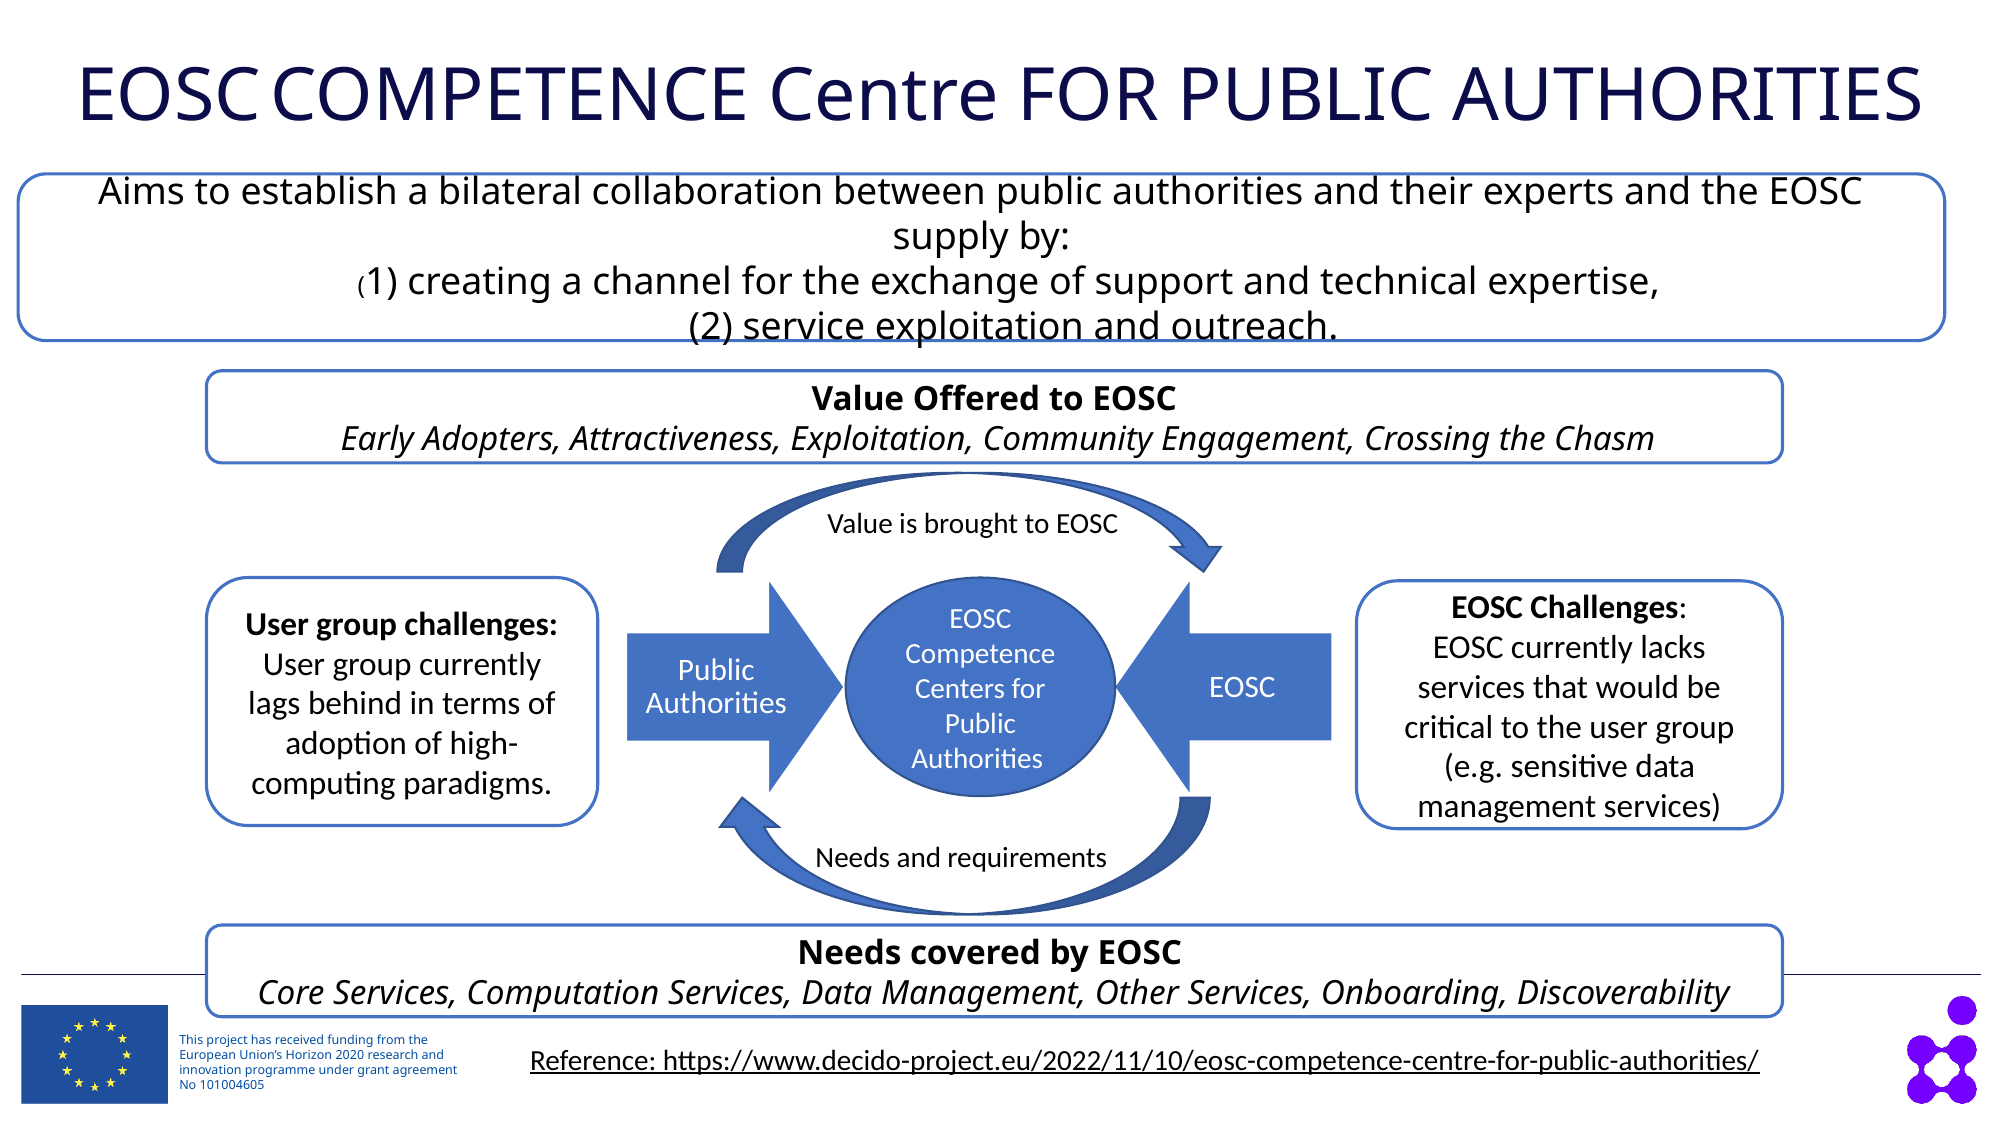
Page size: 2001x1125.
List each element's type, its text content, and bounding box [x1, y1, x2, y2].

text_box Value is brought to EOSC [717, 472, 1221, 572]
picture [1883, 959, 2000, 1125]
text_box Needs and requirements [720, 804, 1210, 915]
text_box Value Offered to EOSC Early Adopters, Attractiveness, Exploitation, Community Engagement, Crossing the Chasm [206, 370, 1783, 463]
picture [21, 1005, 168, 1104]
text_box EOSC Challenges: EOSC currently lacks services that would be critical to the user group (e.g. sensitive data management services) [1356, 580, 1783, 829]
text_box User group challenges: User group currently lags behind in terms of adoption of high-computing paradigms. [206, 577, 598, 826]
title EOSC COMPETENCE Centre FOR PUBLIC AUTHORITIES [58, 38, 1942, 155]
text_box Reference: https://www.decido-project.eu/2022/11/10/eosc-competence-centre-for-public-authorities/ [515, 1033, 1835, 1084]
text_box Needs covered by EOSC Core Services, Computation Services, Data Management, Other Services, Onboarding, Discoverability [206, 924, 1783, 1017]
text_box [625, 577, 1333, 797]
text_box Aims to establish a bilateral collaboration between public authorities and their experts and the EOSC supply by: (1) creating a channel for the exchange of support and technical expertise, (2) service exploitation and outreach. [18, 173, 1945, 341]
